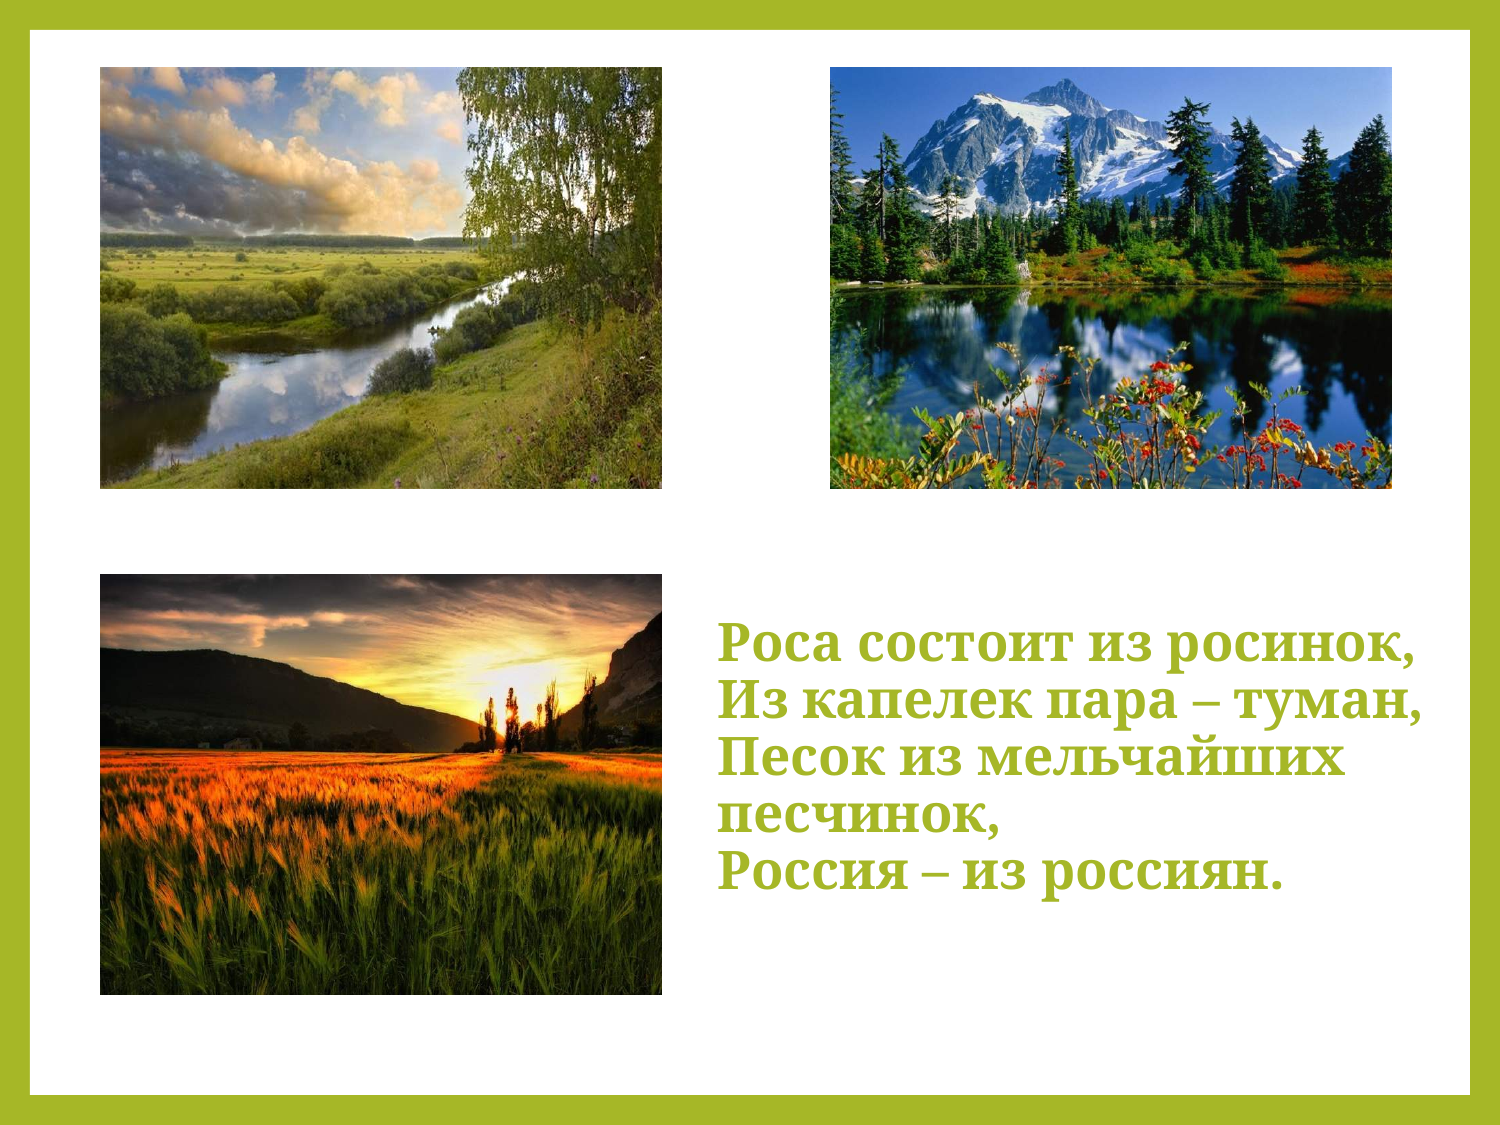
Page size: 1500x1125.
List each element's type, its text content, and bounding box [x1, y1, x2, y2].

picture [830, 67, 1393, 489]
title Роса состоит из росинок, Из капелек пара – туман, Песок из мельчайших песчинок, Россия – из россиян. [702, 583, 1459, 997]
picture [99, 573, 662, 995]
picture [99, 67, 662, 489]
